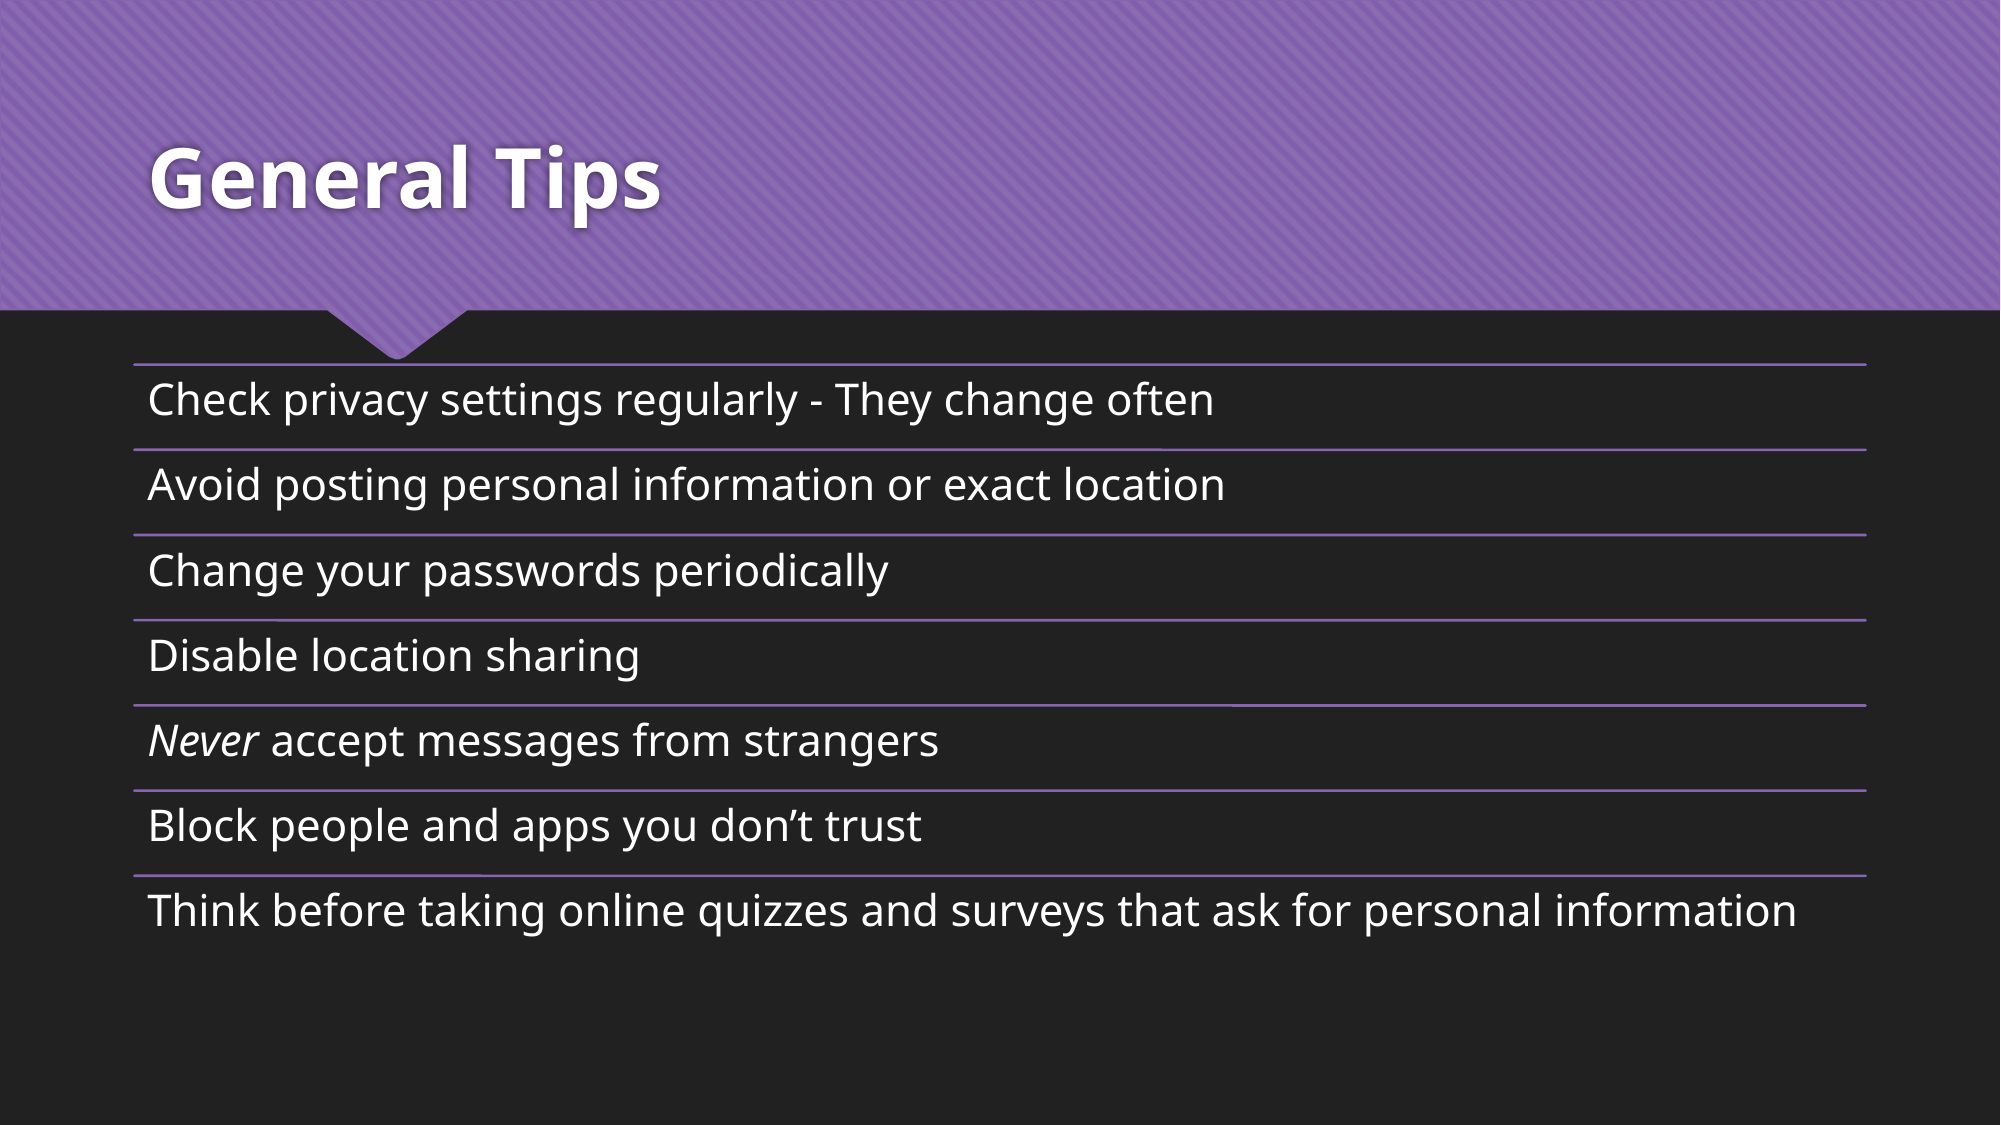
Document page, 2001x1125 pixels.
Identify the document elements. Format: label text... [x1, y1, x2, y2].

title General Tips [132, 73, 1868, 233]
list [133, 364, 1866, 962]
